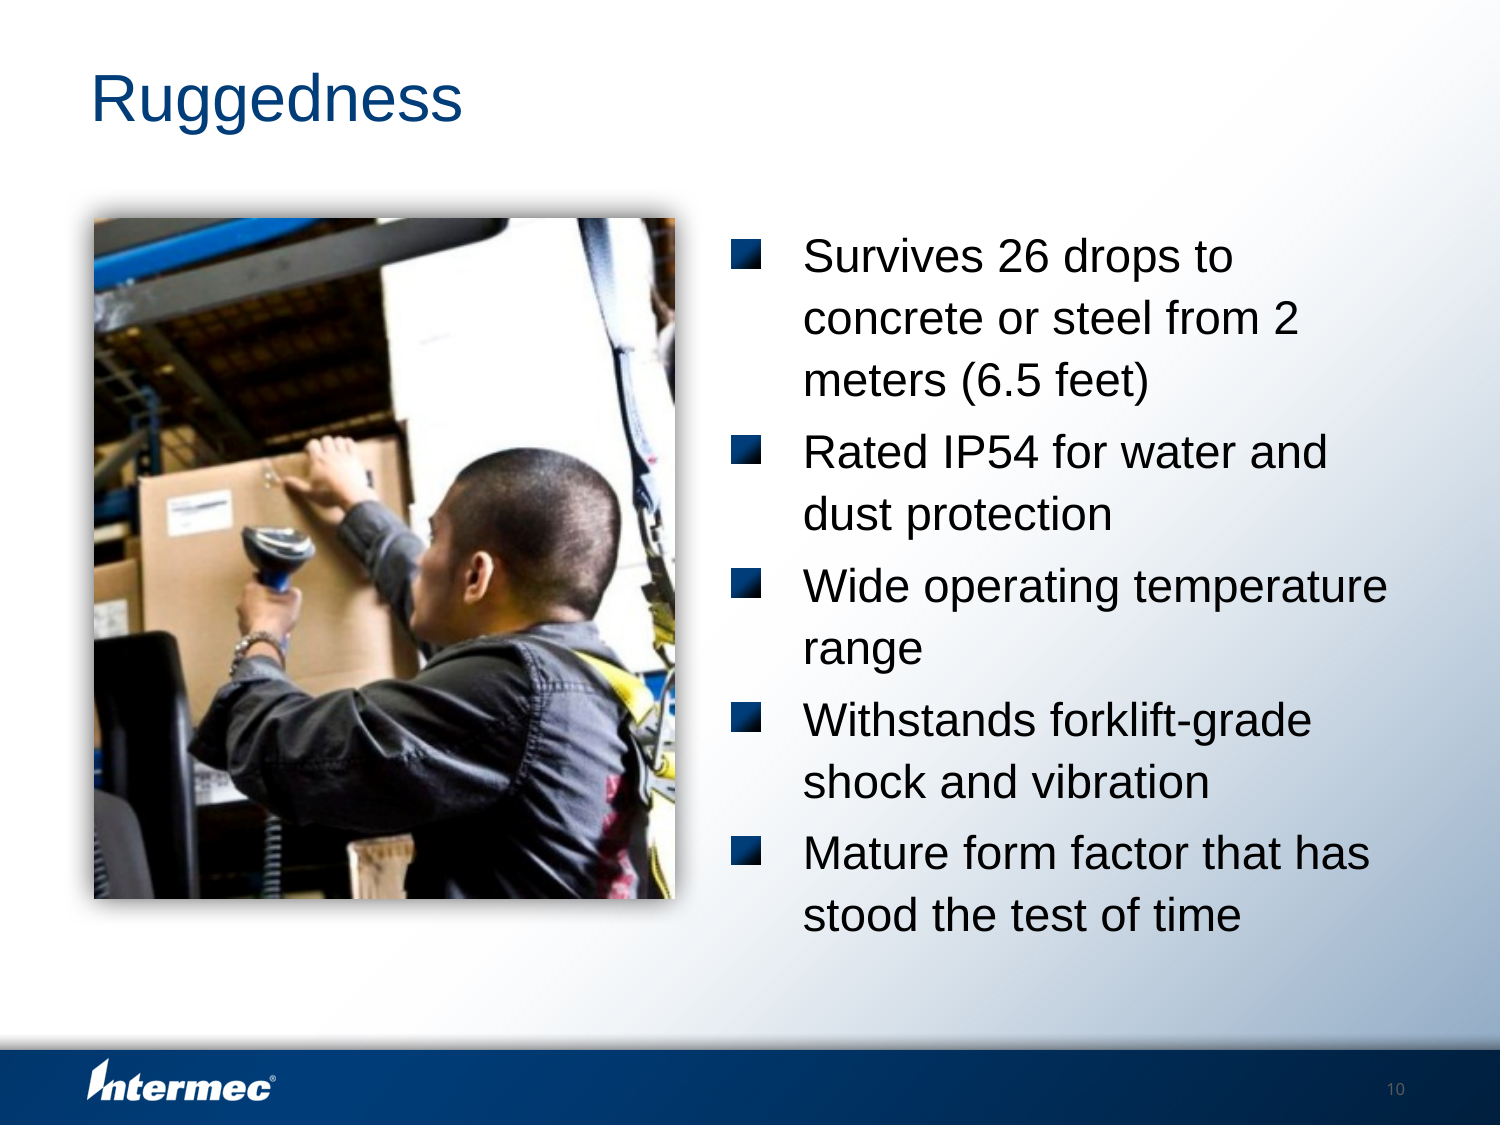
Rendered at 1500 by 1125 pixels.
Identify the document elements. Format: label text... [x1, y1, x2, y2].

list Survives 26 drops to concrete or steel from 2 meters (6.5 feet) Rated IP54 for water and dust protection Wide operating temperature range Withstands forklift-grade shock and vibration Mature form factor that has stood the test of time [716, 212, 1425, 955]
picture [0, 0, 1500, 1125]
title Ruggedness [75, 45, 1425, 145]
